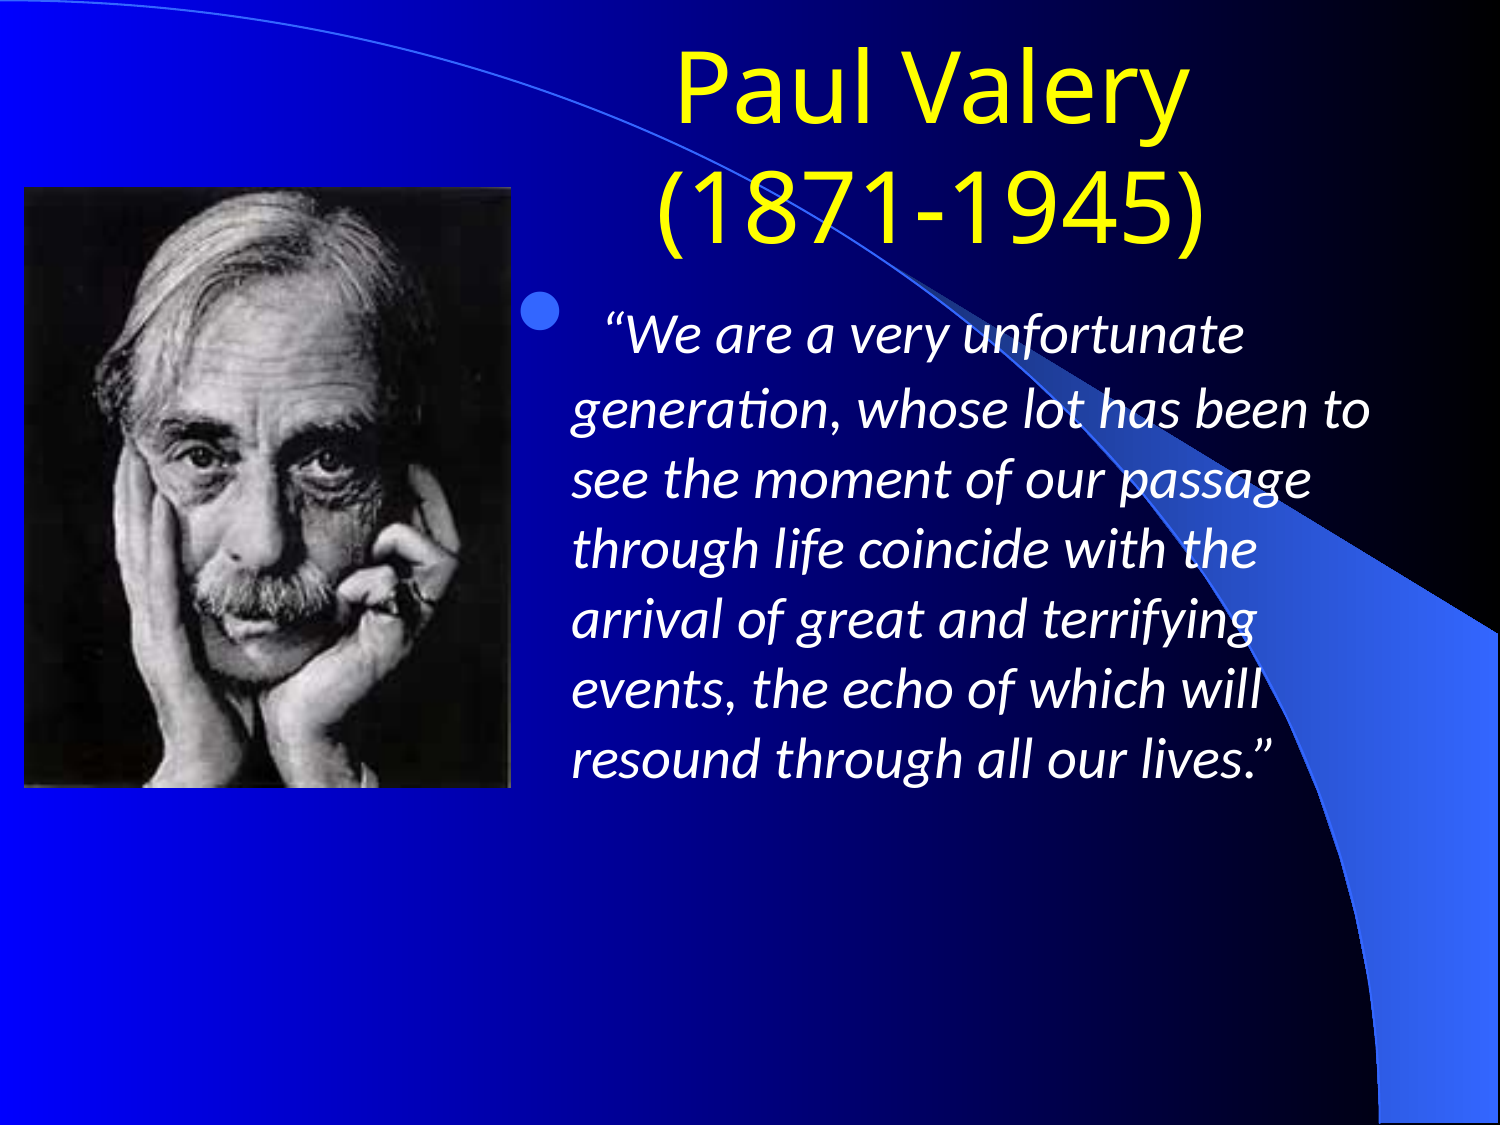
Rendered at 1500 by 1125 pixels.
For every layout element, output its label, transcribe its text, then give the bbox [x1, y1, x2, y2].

list “We are a very unfortunate generation, whose lot has been to see the moment of our passage through life coincide with the arrival of great and terrifying events, the echo of which will resound through all our lives.” [515, 262, 1438, 788]
title Paul Valery (1871-1945) [524, 49, 1338, 238]
picture [24, 187, 512, 788]
